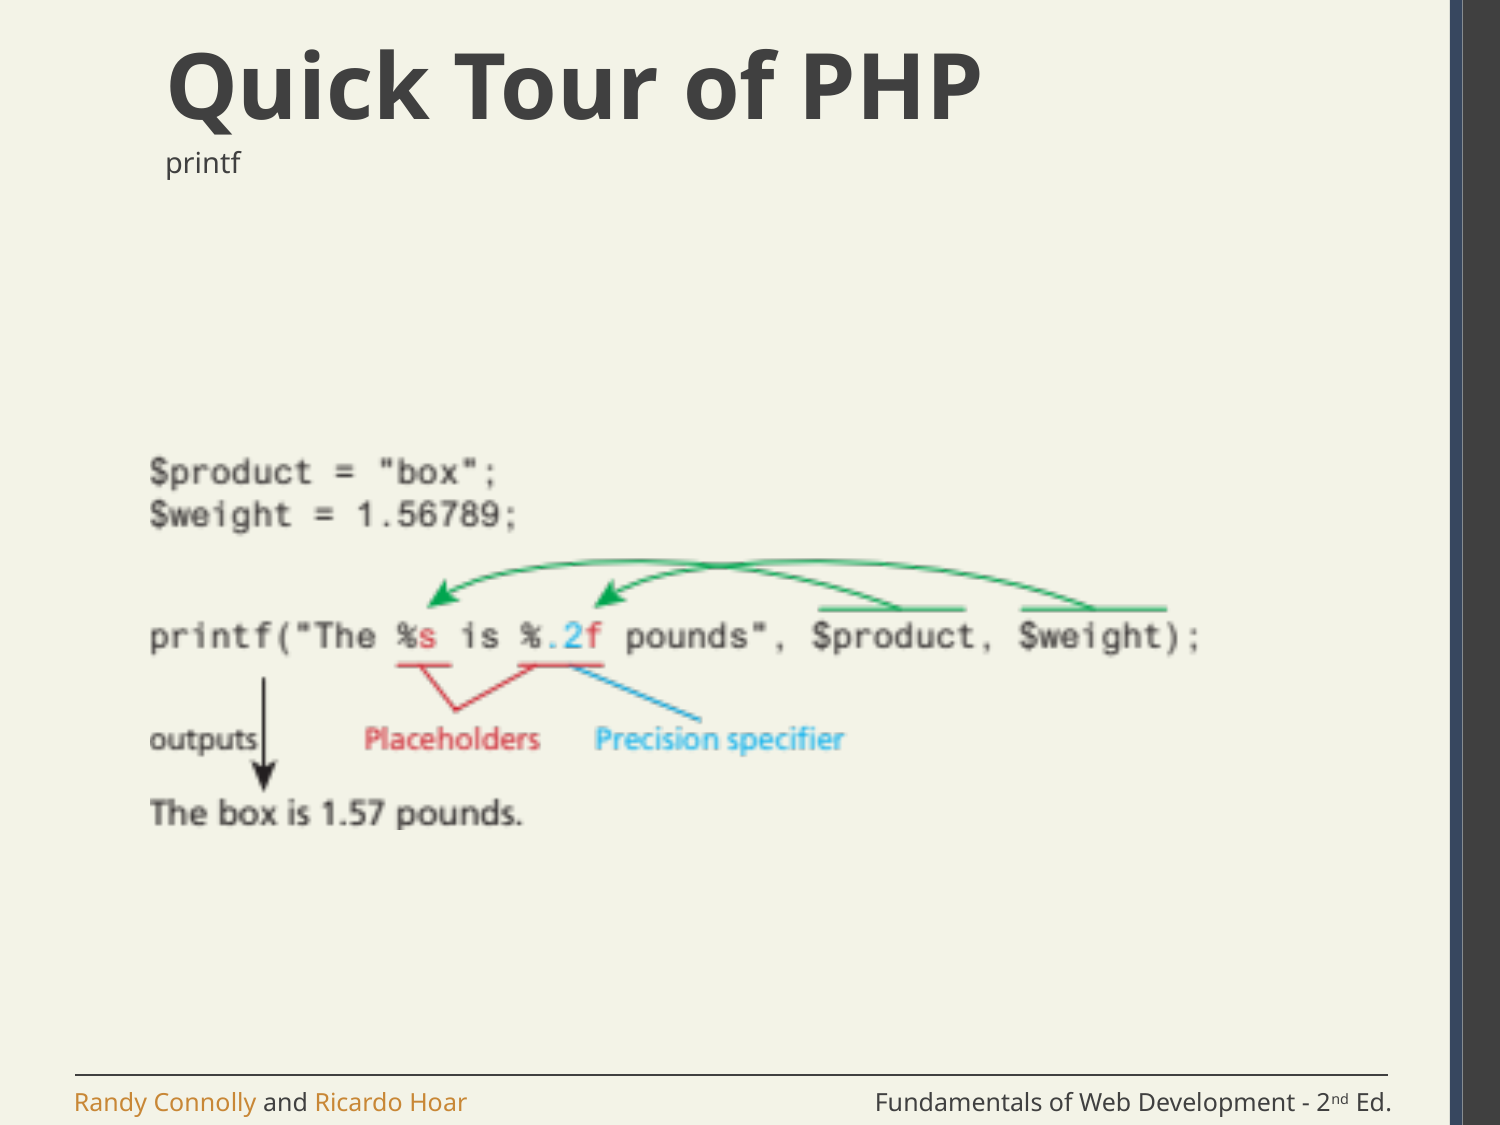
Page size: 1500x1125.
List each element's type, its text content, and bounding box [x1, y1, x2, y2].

title Quick Tour of PHP [150, 20, 1425, 188]
list printf [150, 137, 1200, 188]
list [149, 269, 1201, 1013]
